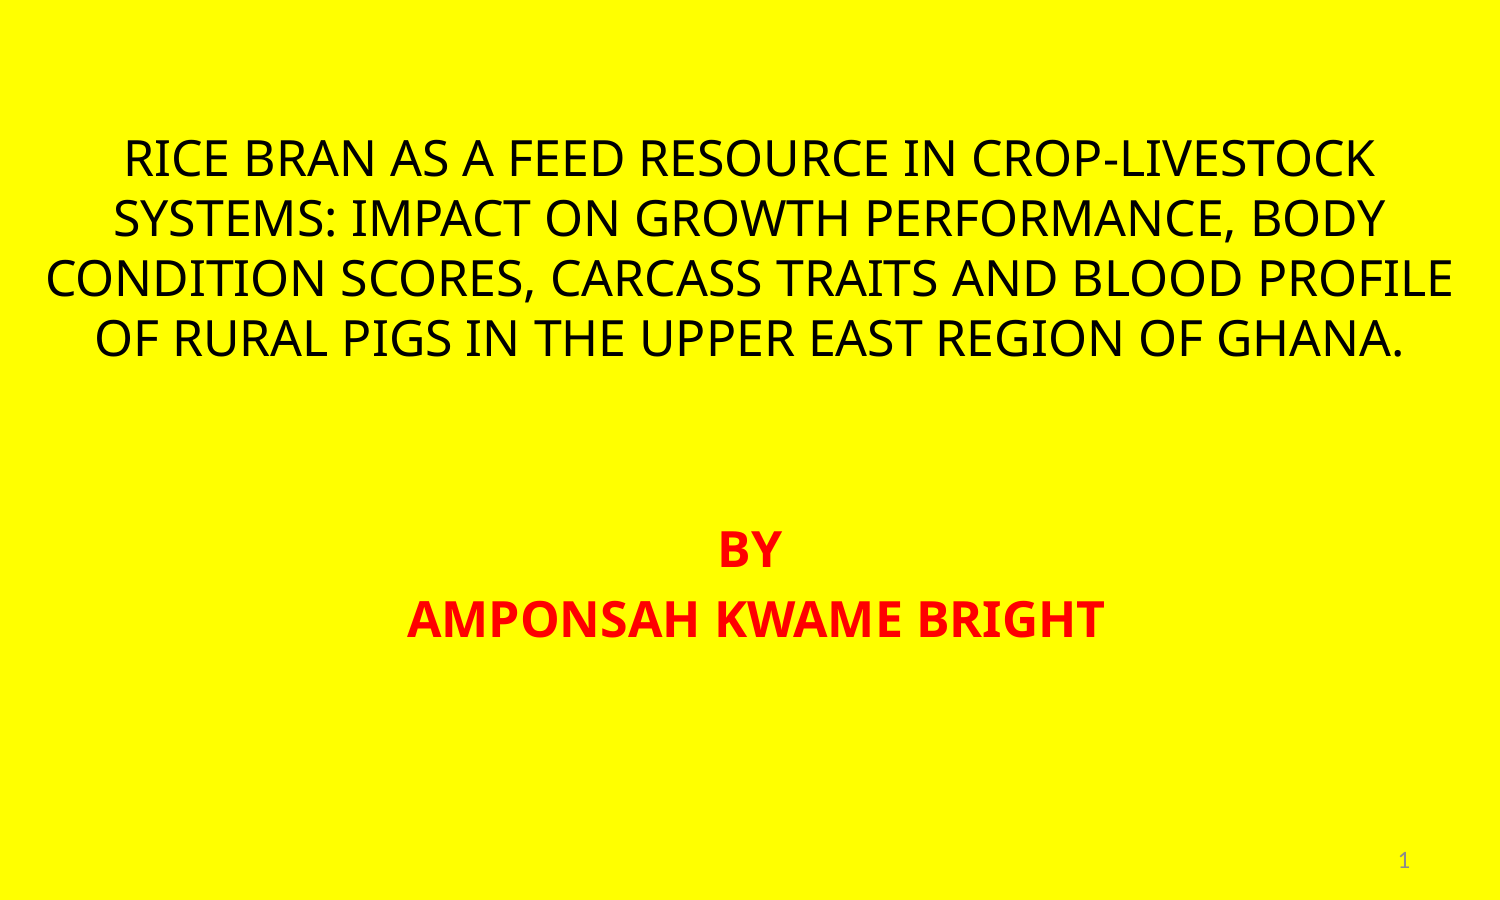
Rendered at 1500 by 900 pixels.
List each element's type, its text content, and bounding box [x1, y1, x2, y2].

title RICE BRAN AS A FEED RESOURCE IN CROP-LIVESTOCK SYSTEMS: IMPACT ON GROWTH PERFORMANCE, BODY CONDITION SCORES, CARCASS TRAITS AND BLOOD PROFILE OF RURAL PIGS IN THE UPPER EAST REGION OF GHANA. [16, 87, 1484, 525]
subtitle BY AMPONSAH KWAME BRIGHT [125, 510, 1375, 775]
slide_number 1 [1074, 834, 1425, 882]
